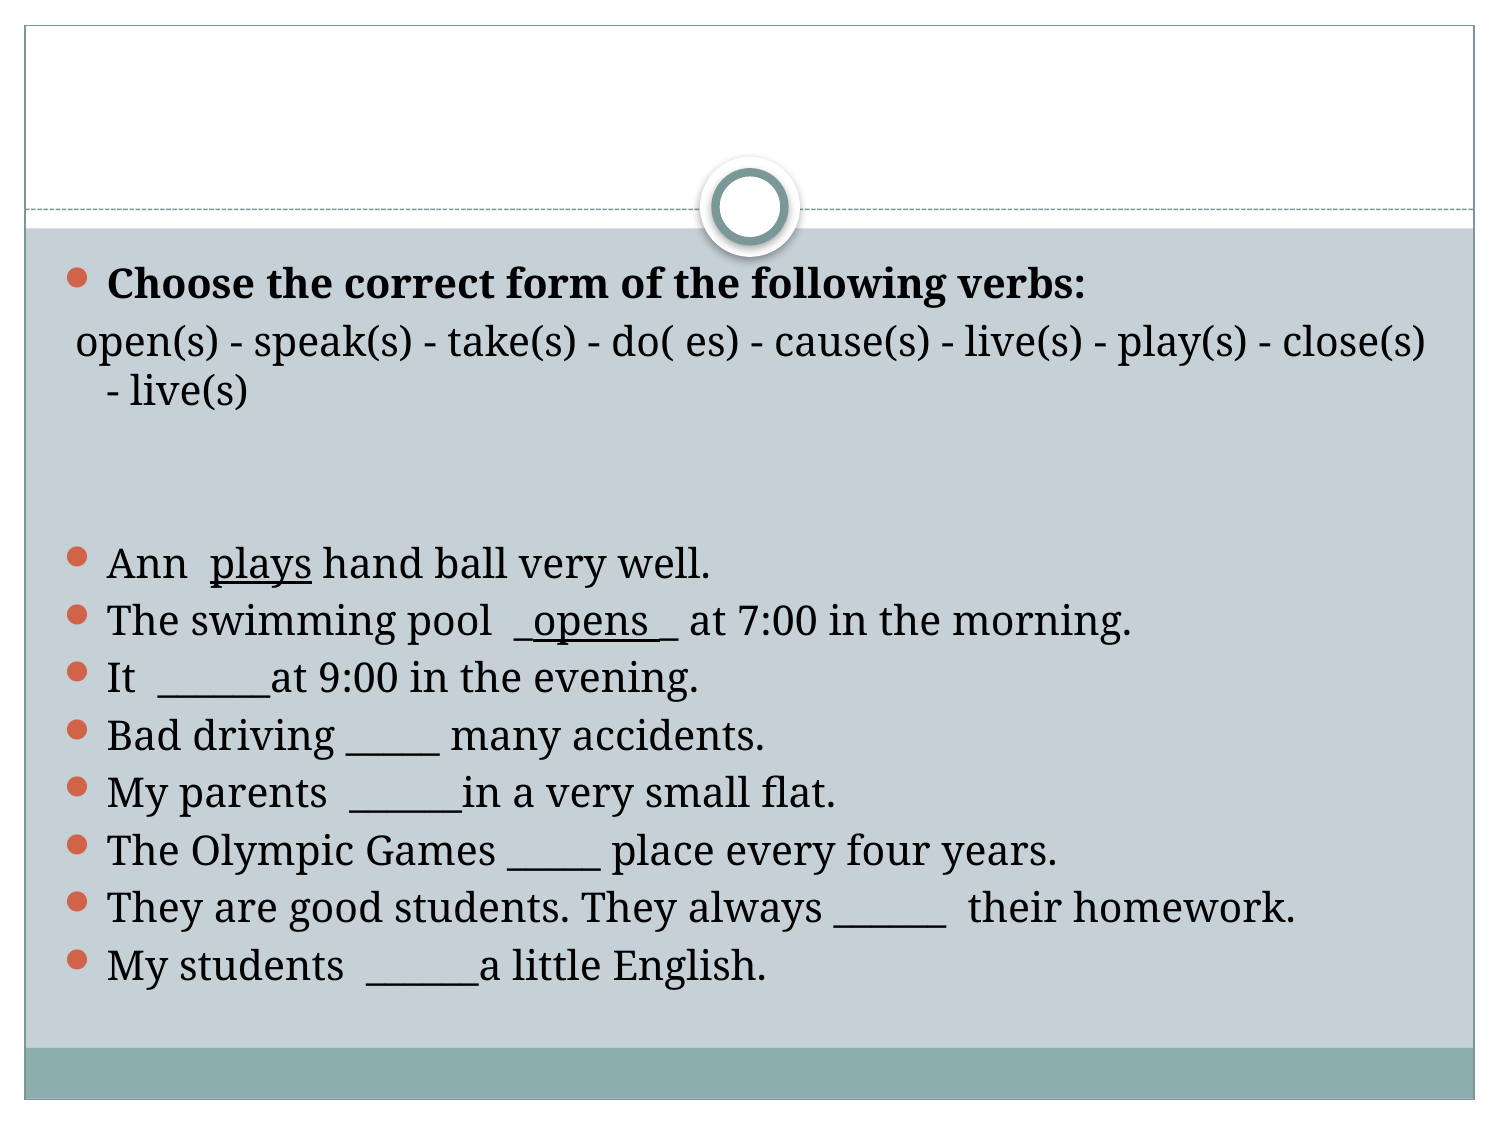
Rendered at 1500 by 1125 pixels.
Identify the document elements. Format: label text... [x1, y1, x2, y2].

list Choose the correct form of the following verbs: open(s) - speak(s) - take(s) - do( es) - cause(s) - live(s) - play(s) - close(s) - live(s) Ann plays hand ball very well. The swimming pool _opens _ at 7:00 in the morning. It ______at 9:00 in the evening. Bad driving _____ many accidents. My parents ______in a very small flat. The Olympic Games _____ place every four years. They are good students. They always ______ their homework. My students ______a little English. [49, 250, 1445, 1001]
